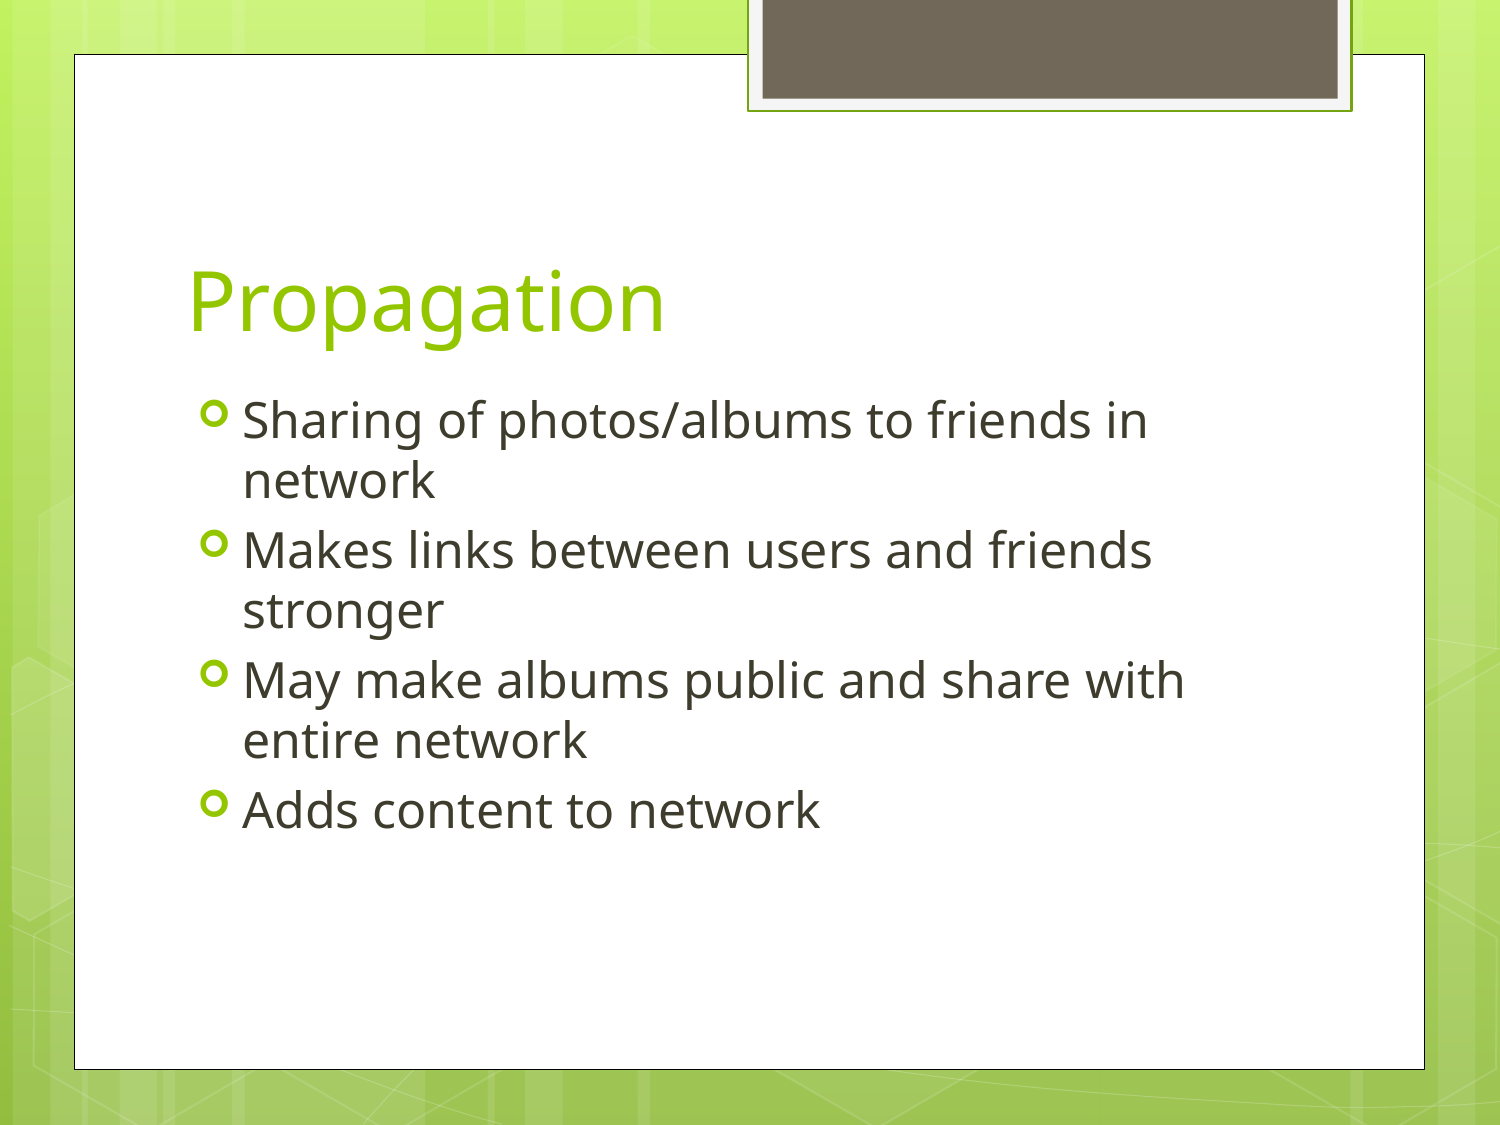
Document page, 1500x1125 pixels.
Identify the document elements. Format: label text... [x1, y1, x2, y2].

title Propagation [171, 168, 1324, 357]
list Sharing of photos/albums to friends in network Makes links between users and friends stronger May make albums public and share with entire network Adds content to network [171, 381, 1283, 957]
